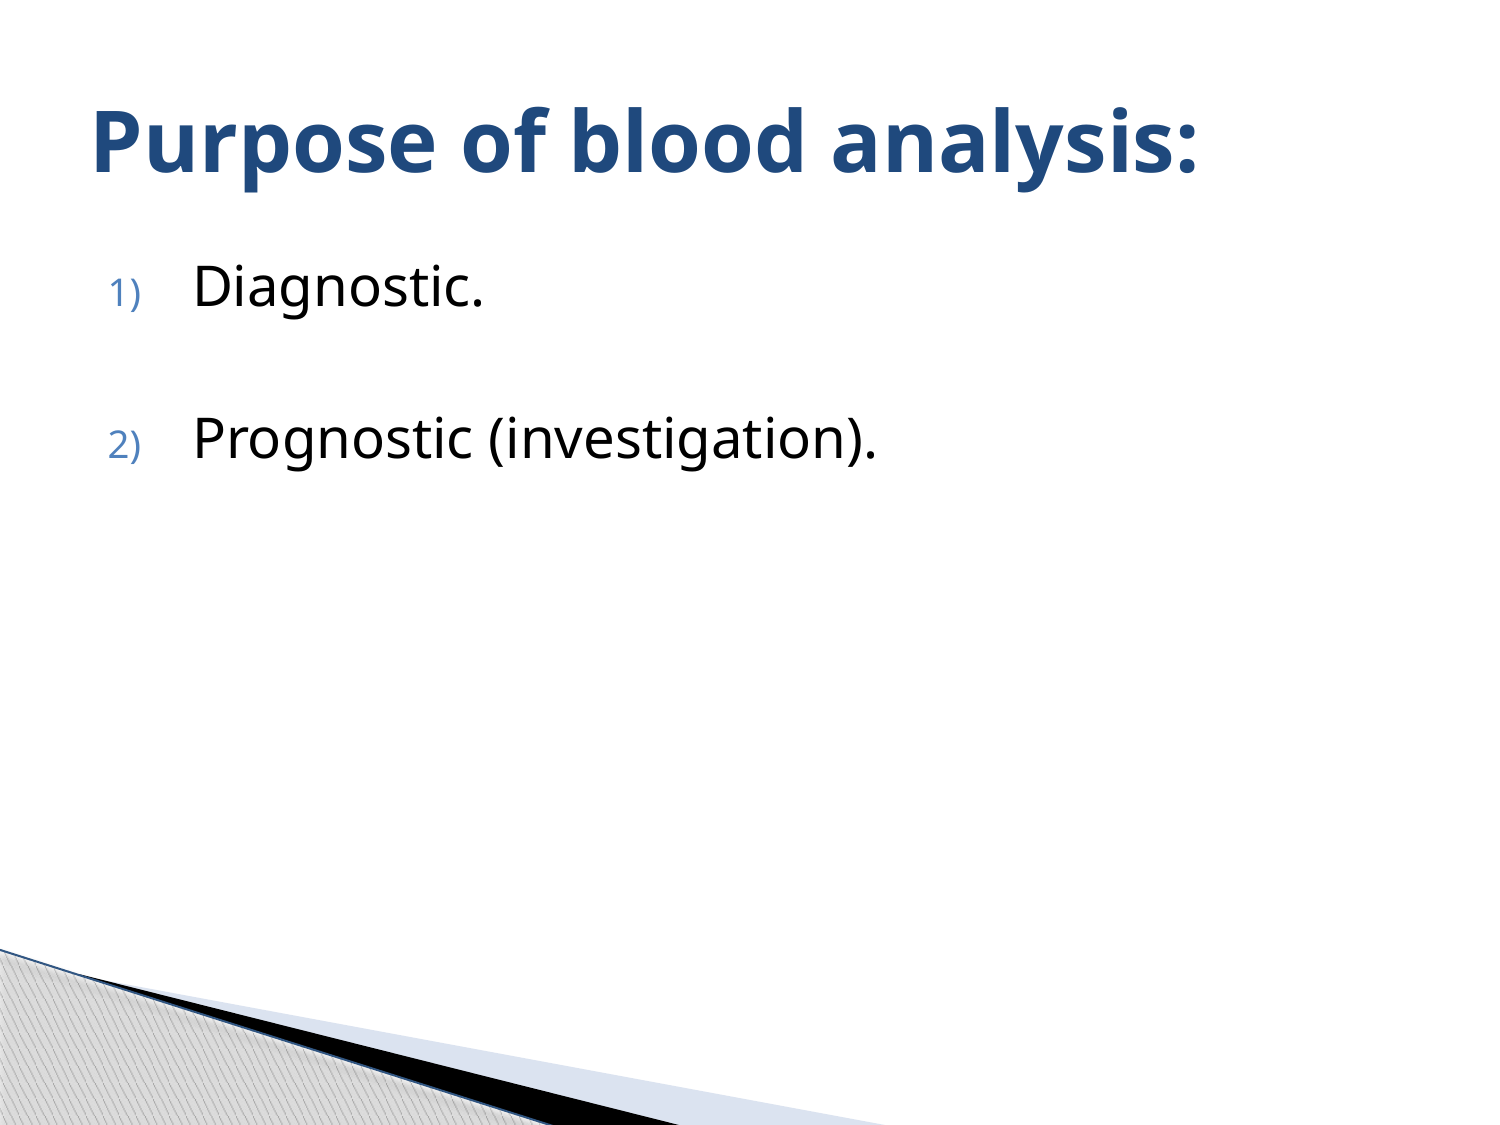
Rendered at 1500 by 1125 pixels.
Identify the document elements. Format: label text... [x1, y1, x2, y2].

title Purpose of blood analysis: [75, 45, 1425, 233]
list Diagnostic. Prognostic (investigation). [75, 243, 1425, 986]
